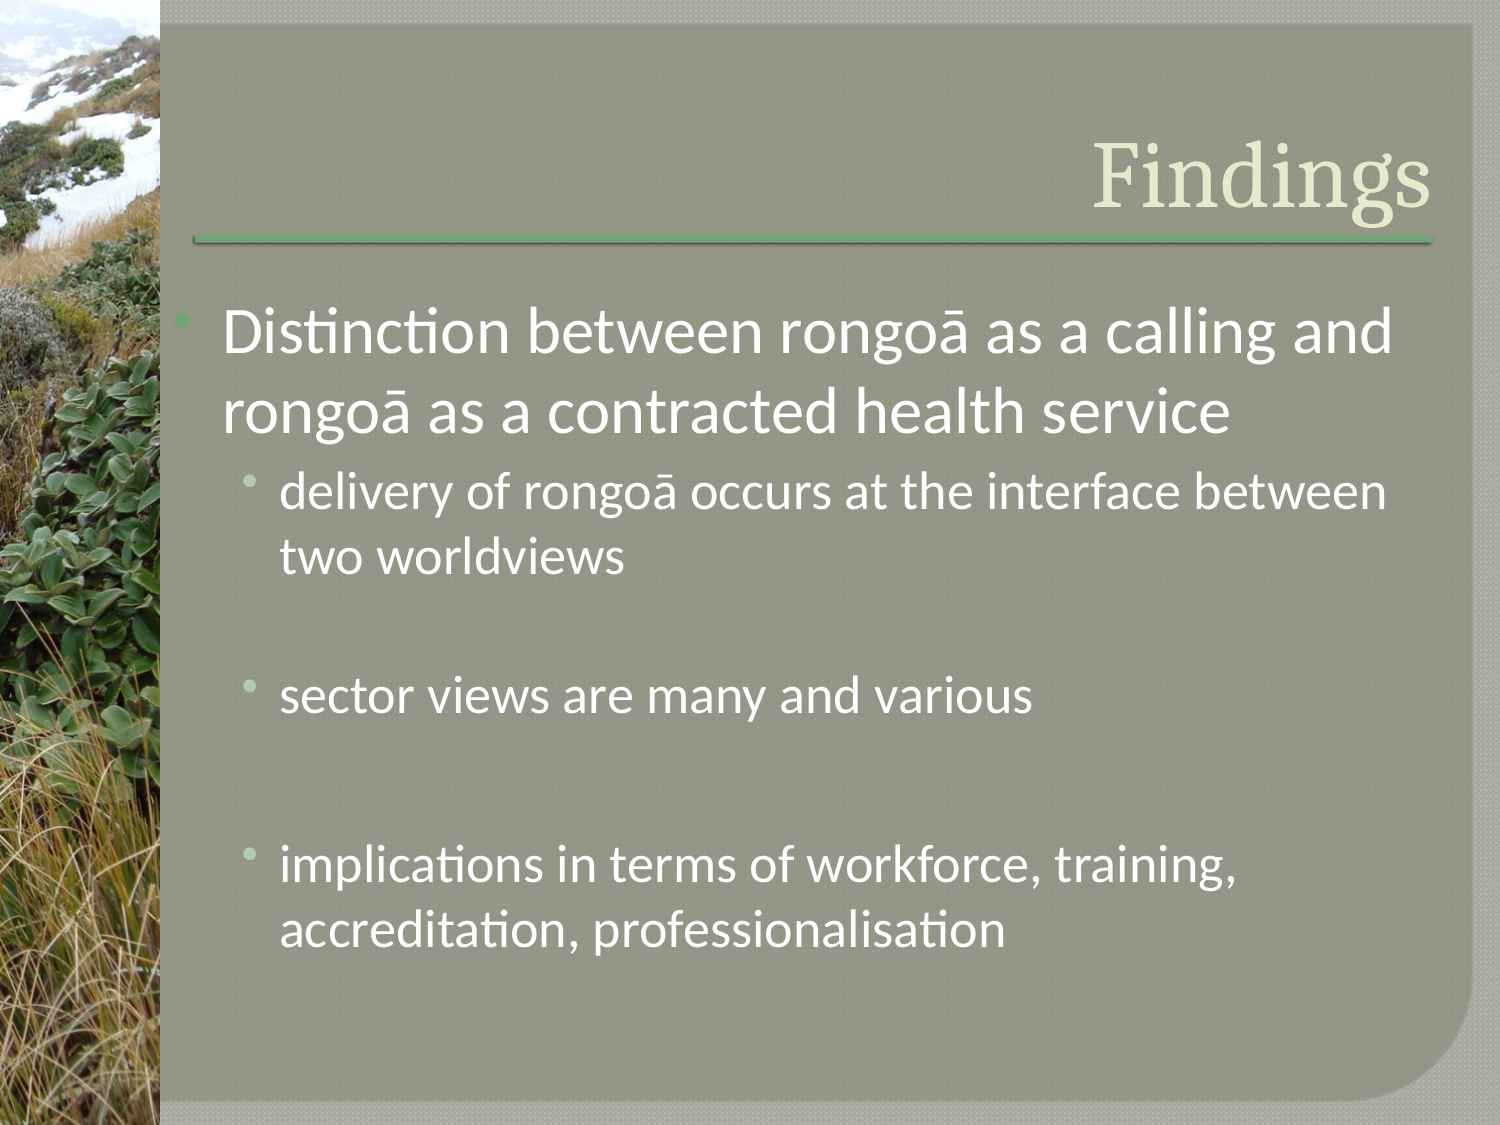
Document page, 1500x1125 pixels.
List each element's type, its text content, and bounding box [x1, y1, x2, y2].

list Distinction between rongoā as a calling and rongoā as a contracted health service delivery of rongoā occurs at the interface between two worldviews sector views are many and various implications in terms of workforce, training, accreditation, professionalisation [159, 278, 1496, 1094]
title Findings [180, 46, 1447, 234]
picture [0, 0, 160, 1125]
